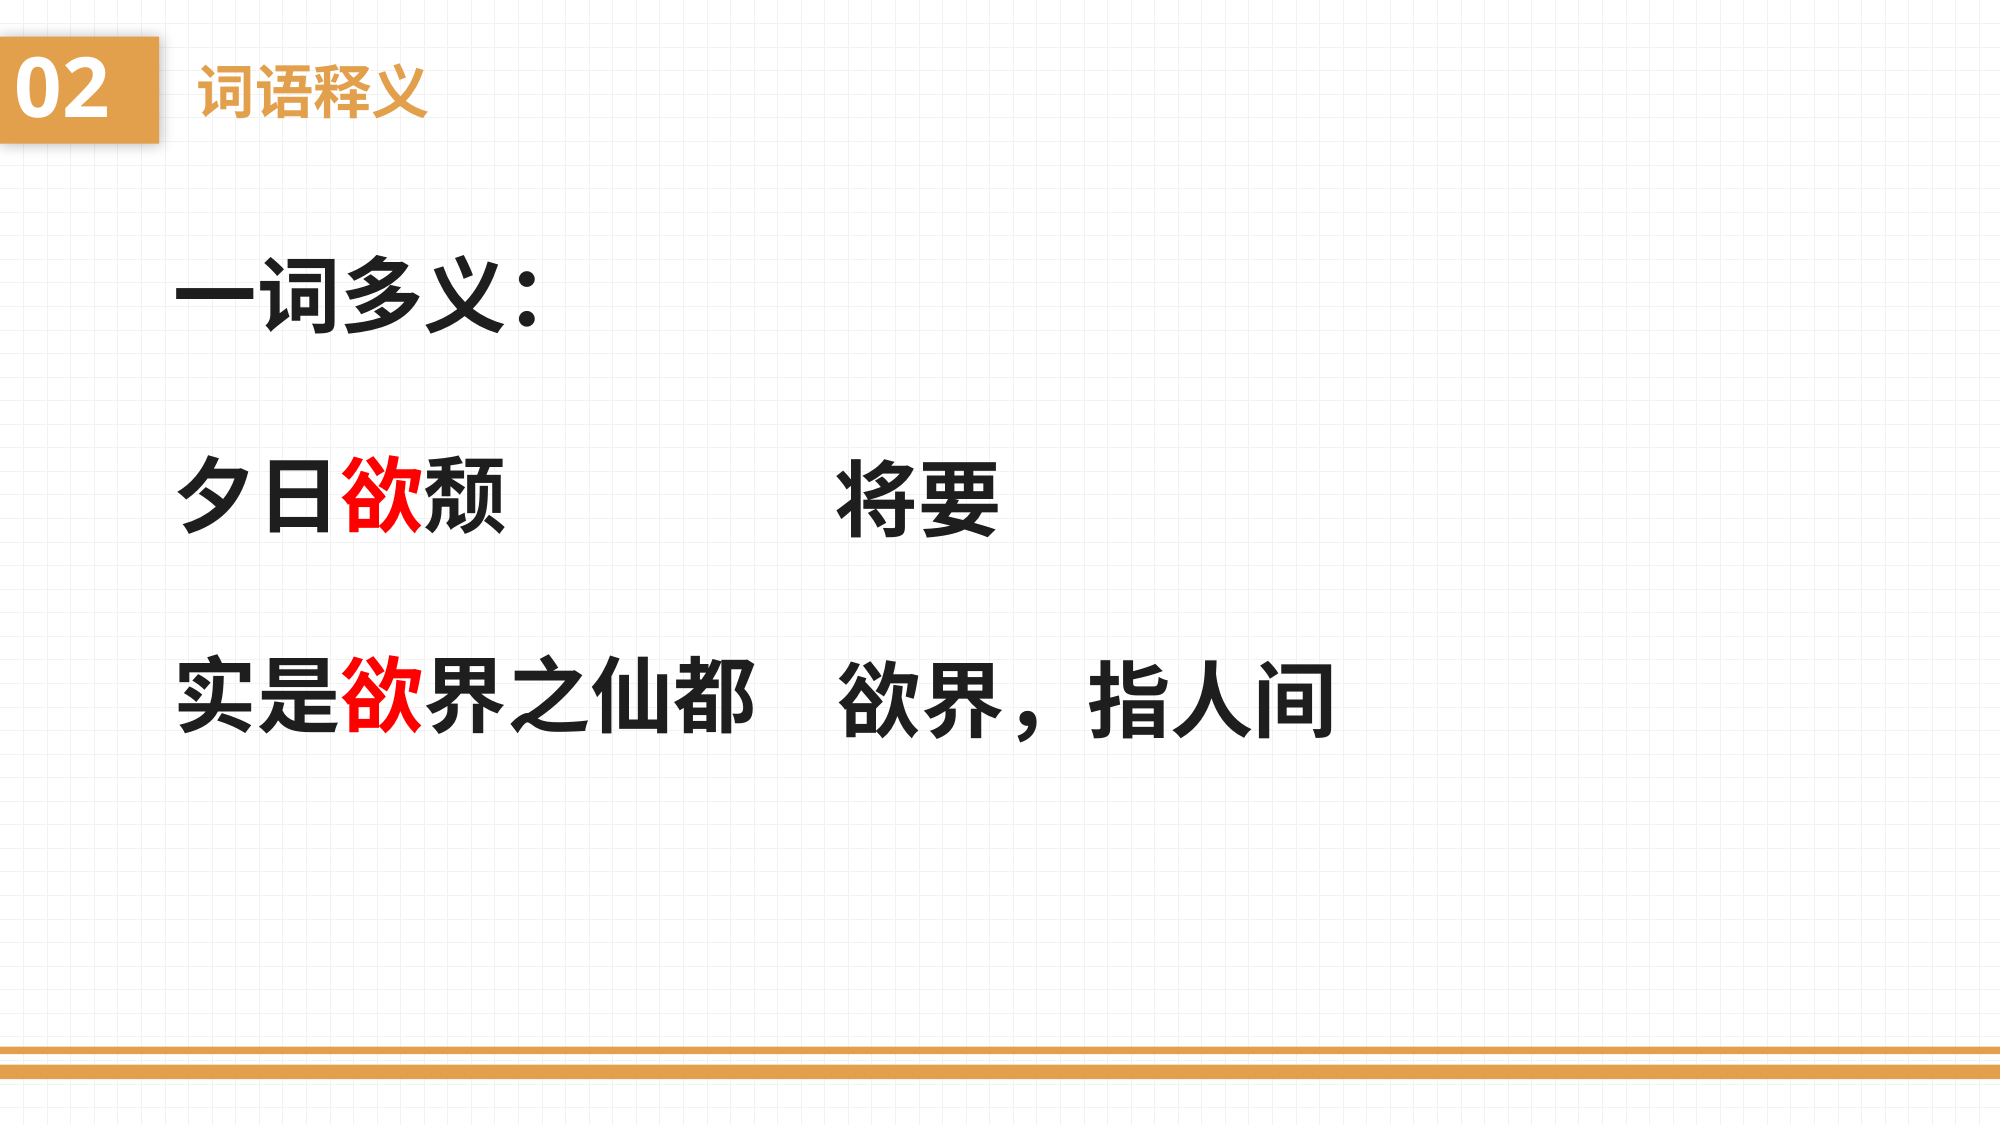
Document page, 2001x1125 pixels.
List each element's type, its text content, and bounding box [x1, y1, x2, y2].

text_box 一词多义： 夕日欲颓 实是欲界之仙都 [159, 235, 1547, 851]
text_box 将要 [820, 439, 1821, 655]
list 词语释义 [182, 36, 1238, 144]
text_box 欲界，指人间 [822, 640, 1372, 756]
list 02 [0, 36, 160, 144]
